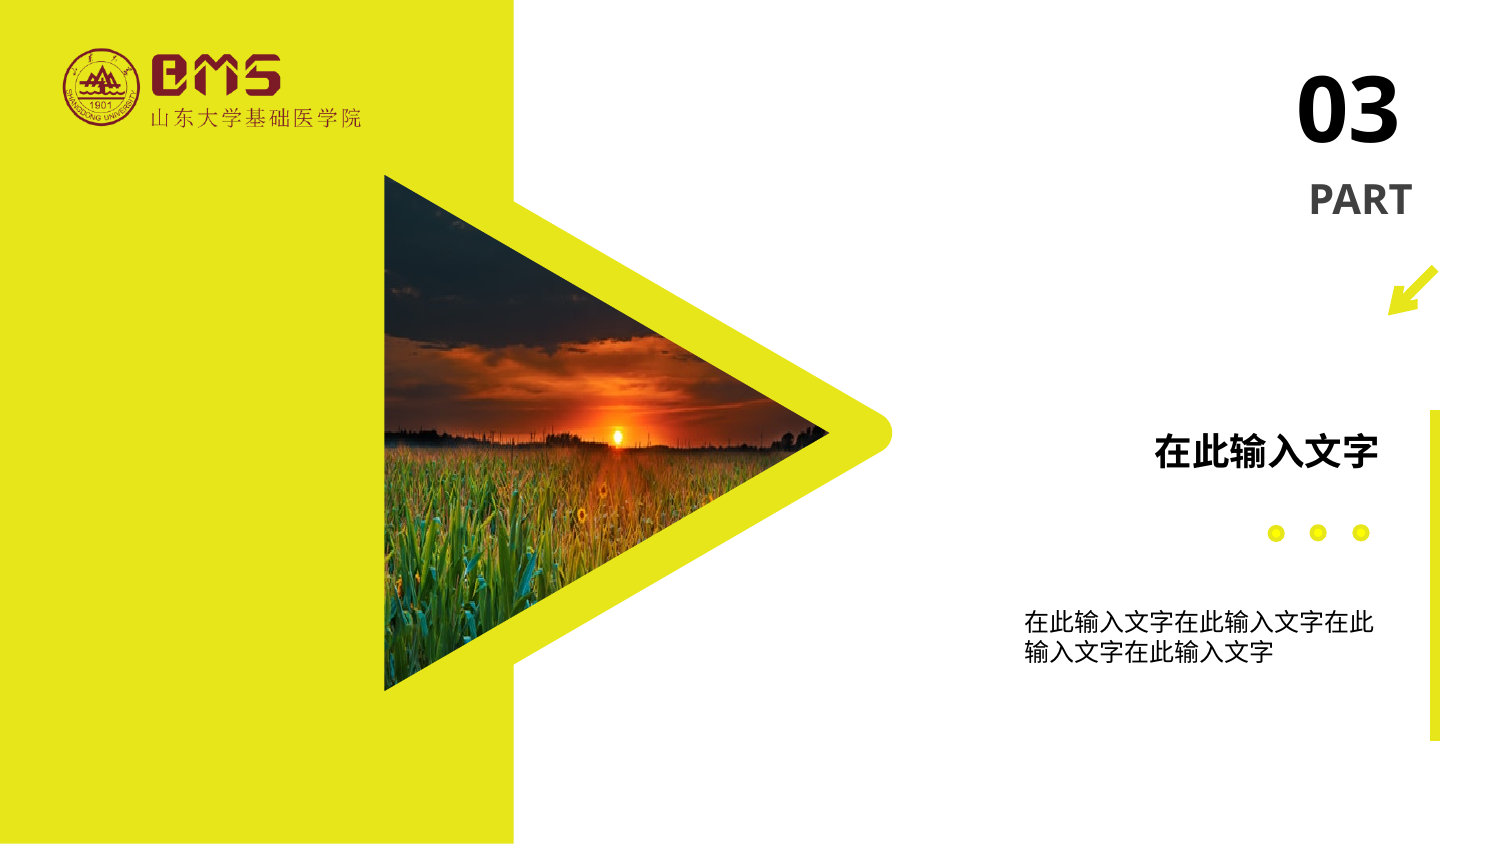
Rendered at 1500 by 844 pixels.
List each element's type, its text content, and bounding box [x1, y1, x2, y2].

text_box [0, 0, 516, 844]
text_box 03 [1281, 43, 1435, 169]
text_box [1267, 524, 1285, 542]
text_box 在此输入文字 [1139, 420, 1424, 481]
text_box [361, 162, 874, 730]
picture [41, 29, 406, 166]
text_box 在此输入文字在此输入文字在此输入文字在此输入文字 [1009, 599, 1392, 704]
text_box [1352, 524, 1370, 542]
text_box [1309, 524, 1327, 542]
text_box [1387, 267, 1436, 316]
text_box PART [1293, 165, 1447, 230]
